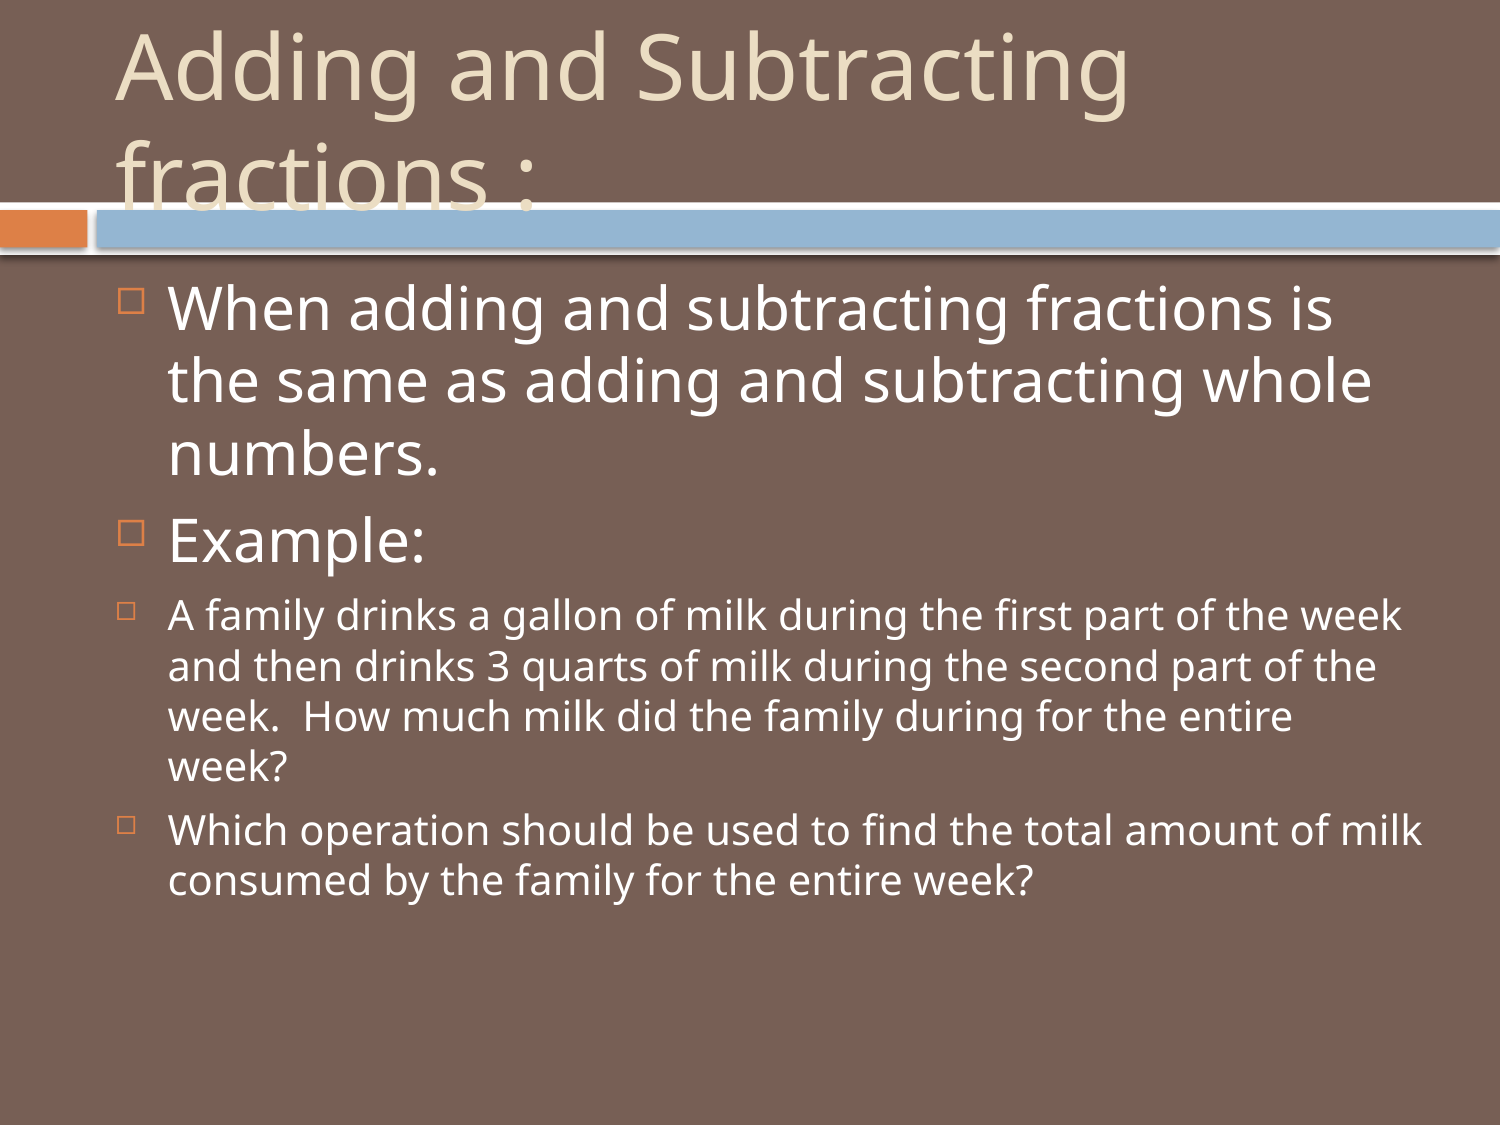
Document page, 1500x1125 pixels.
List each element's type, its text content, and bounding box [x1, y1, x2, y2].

list When adding and subtracting fractions is the same as adding and subtracting whole numbers. Example: A family drinks a gallon of milk during the first part of the week and then drinks 3 quarts of milk during the second part of the week. How much milk did the family during for the entire week? Which operation should be used to find the total amount of milk consumed by the family for the entire week? [100, 262, 1438, 1000]
title Adding and Subtracting fractions : [100, 37, 1438, 200]
